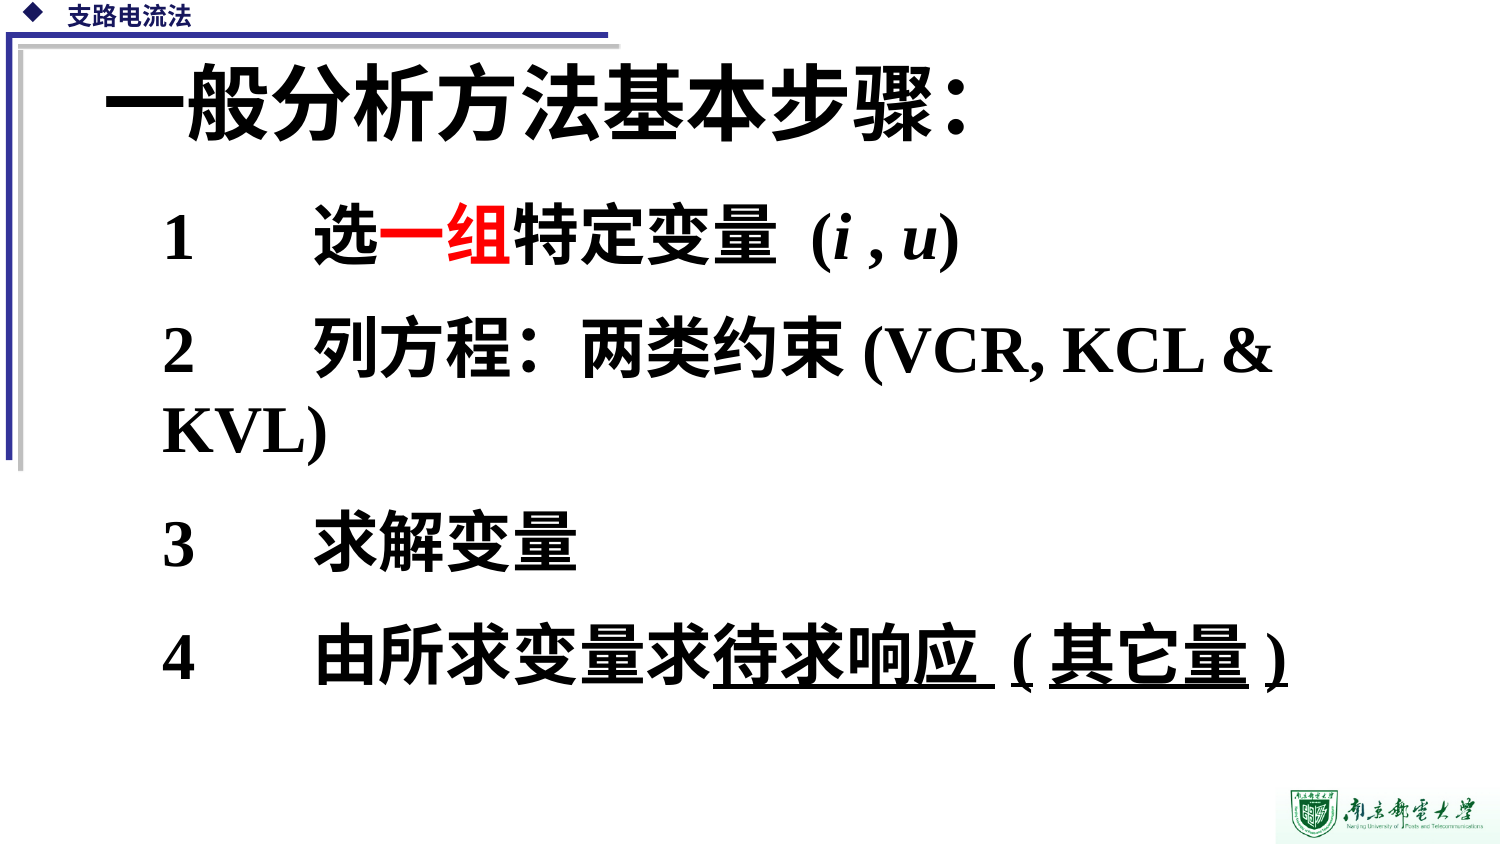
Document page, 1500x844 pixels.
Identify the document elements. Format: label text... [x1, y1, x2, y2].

picture [1275, 781, 1500, 844]
text_box 一般分析方法基本步骤： [88, 43, 1151, 159]
text_box 1 选一组特定变量 (i , u) 2 列方程：两类约束(VCR, KCL & KVL) 3 求解变量 4 由所求变量求待求响应 (其它量) [147, 185, 1447, 700]
